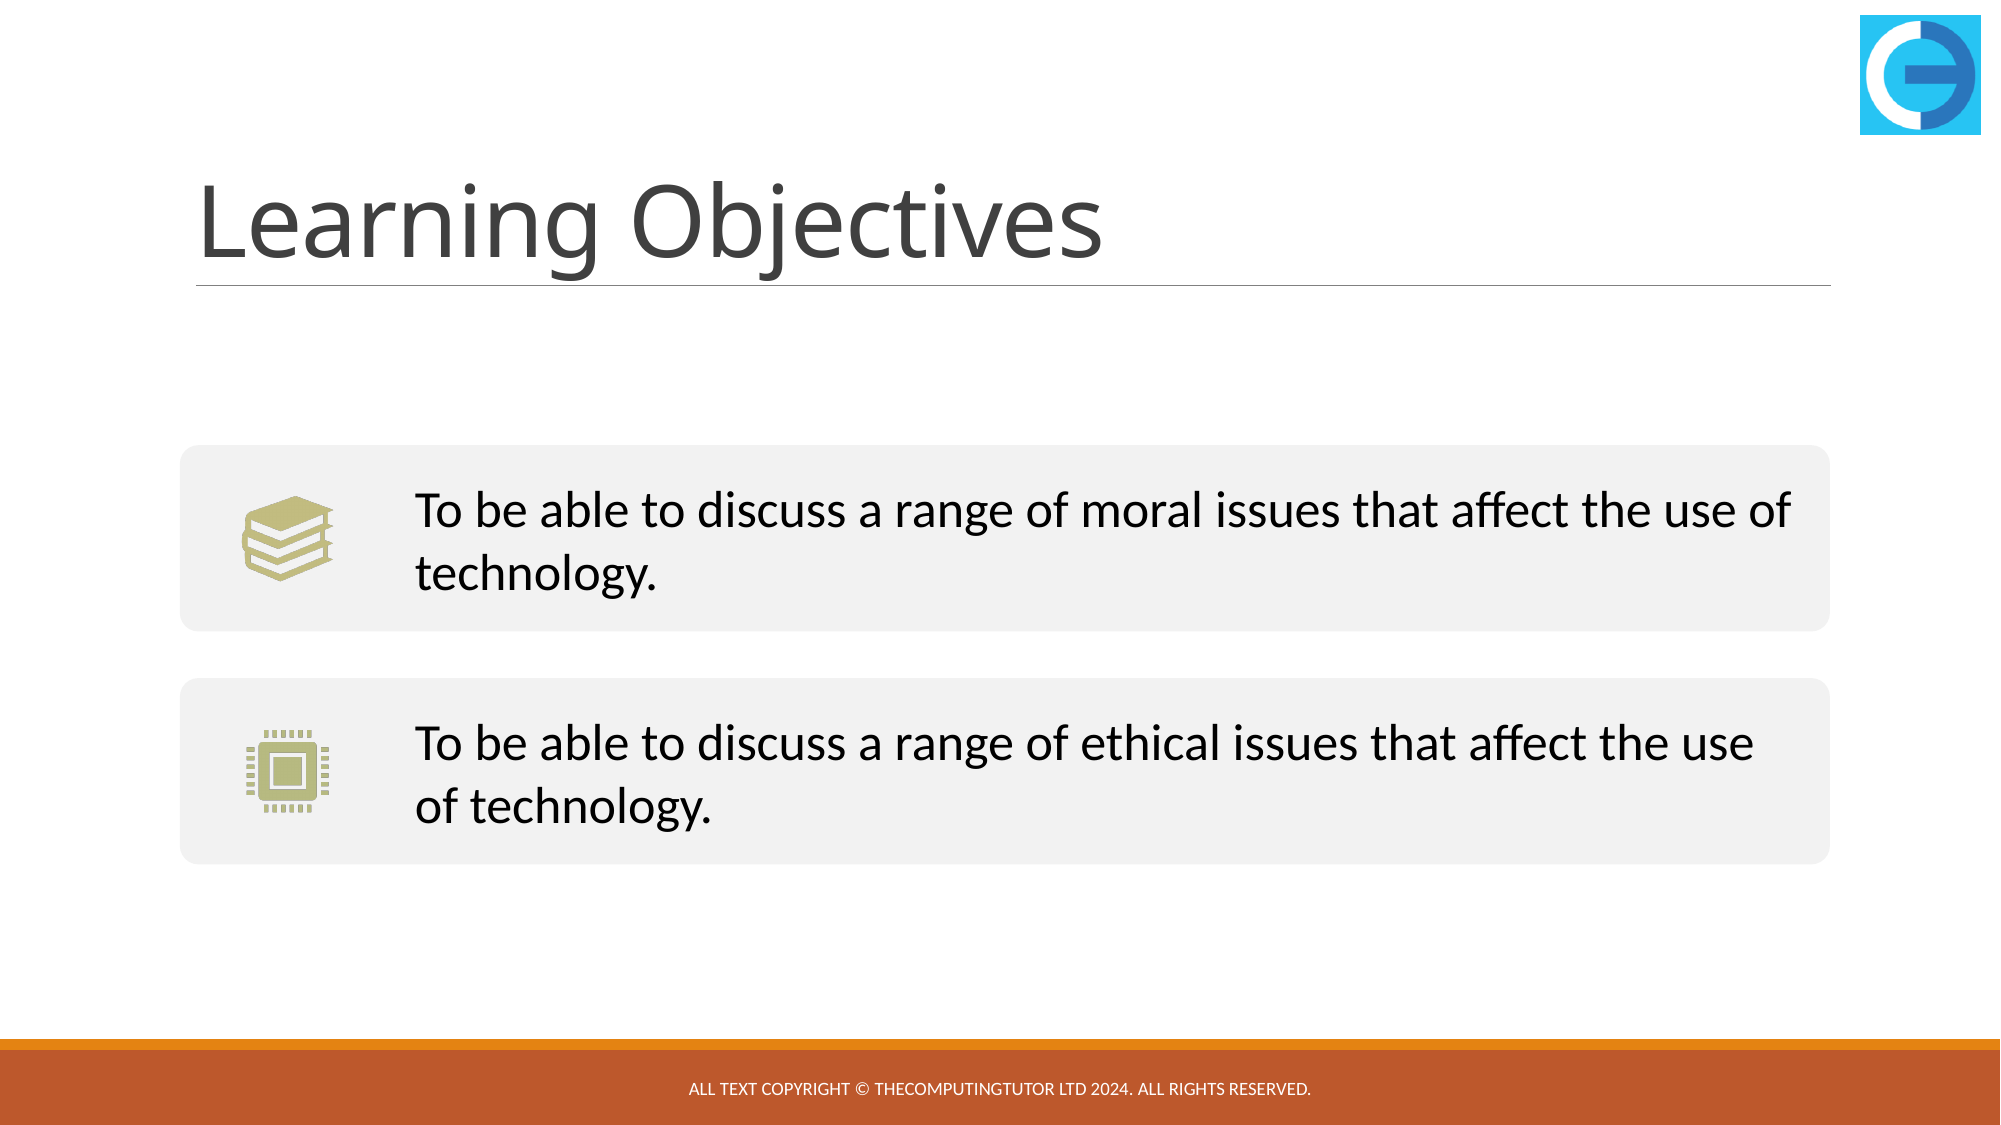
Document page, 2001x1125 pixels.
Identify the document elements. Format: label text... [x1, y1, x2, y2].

picture [1860, 15, 1981, 135]
footer All text copyright © TheComputingTutor Ltd 2024. All rights Reserved. [604, 1059, 1396, 1120]
title Learning Objectives [180, 47, 1830, 285]
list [179, 343, 1831, 966]
